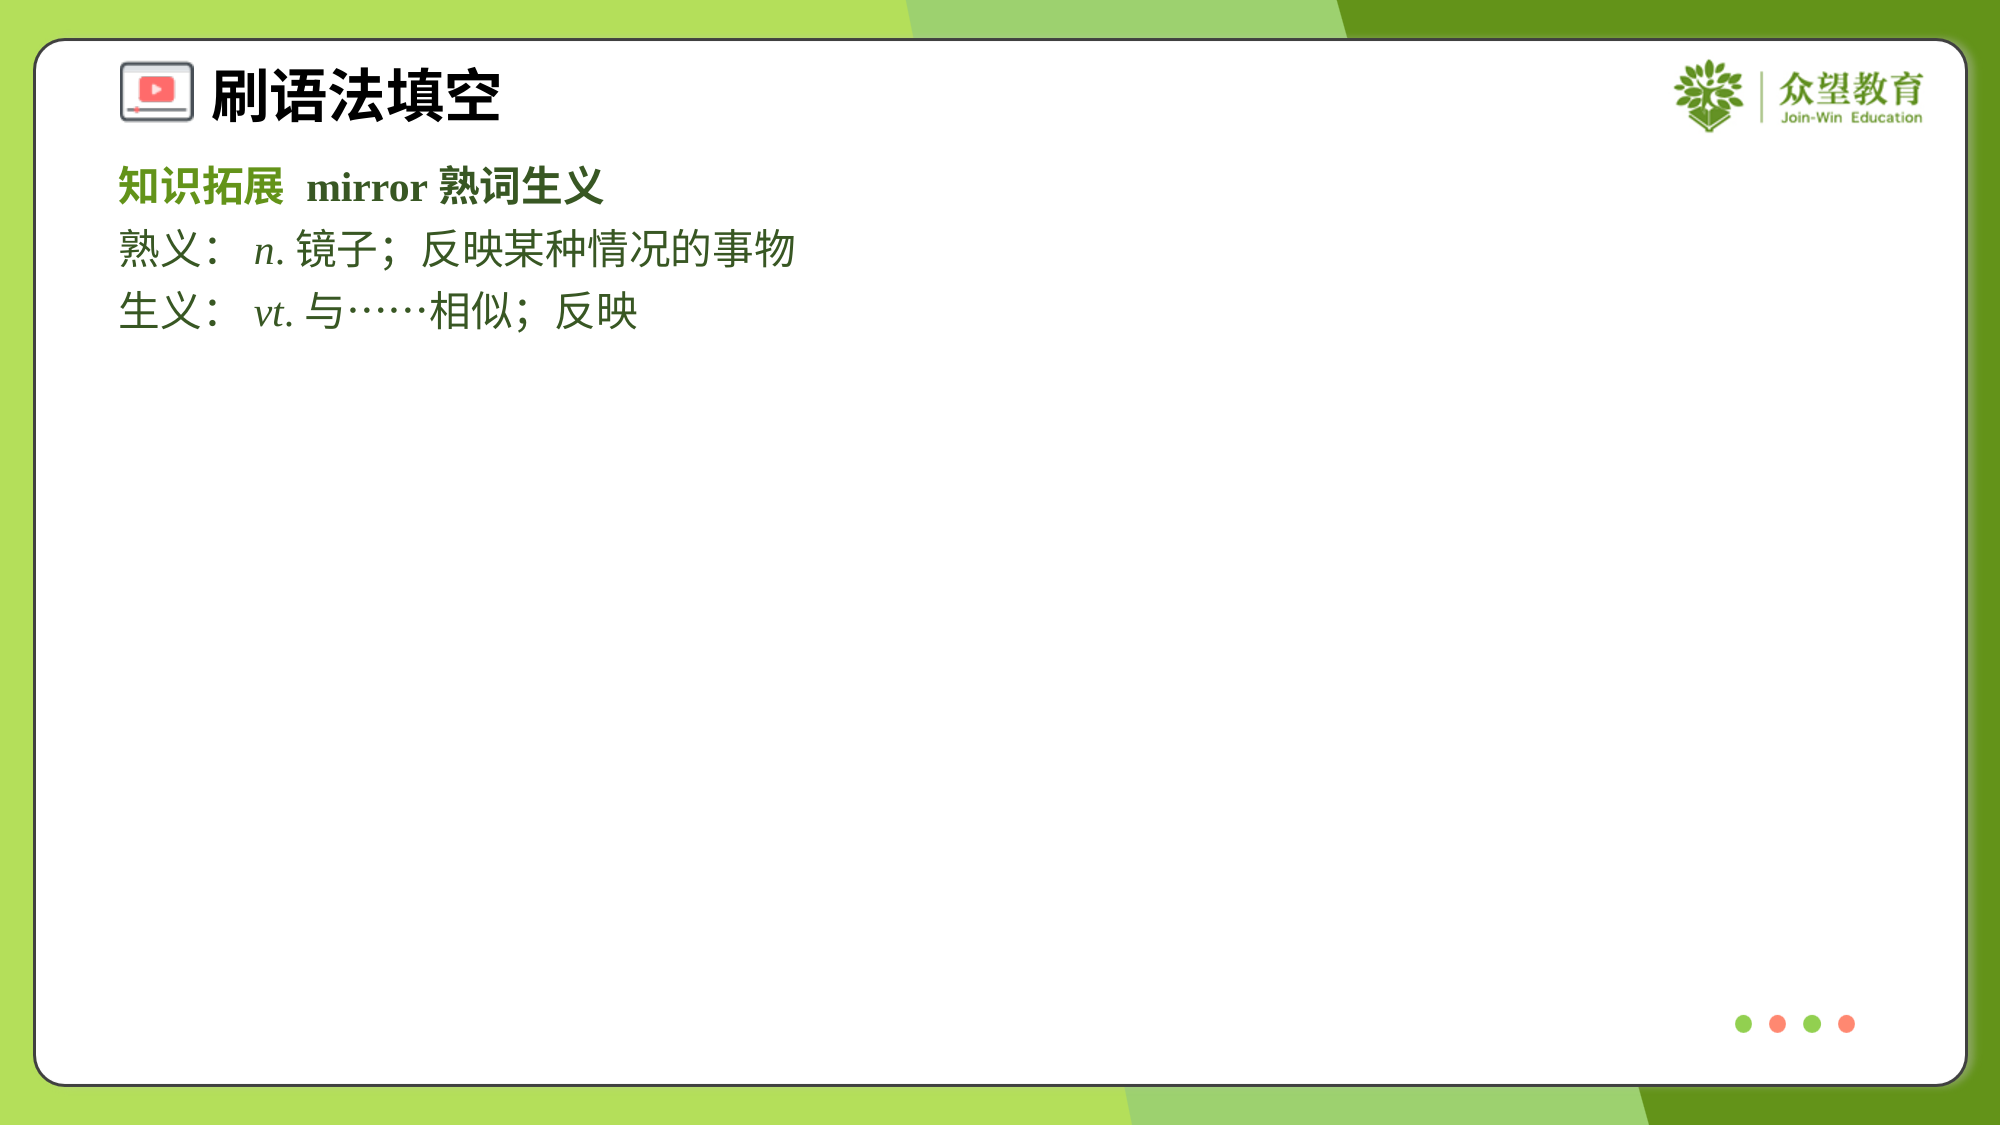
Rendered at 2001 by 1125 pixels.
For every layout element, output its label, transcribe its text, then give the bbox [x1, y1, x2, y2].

text_box 知识拓展 mirror熟词生义 熟义：n.镜子；反映某种情况的事物 生义：vt.与……相似；反映 [118, 147, 1883, 330]
picture [0, 0, 2000, 1125]
